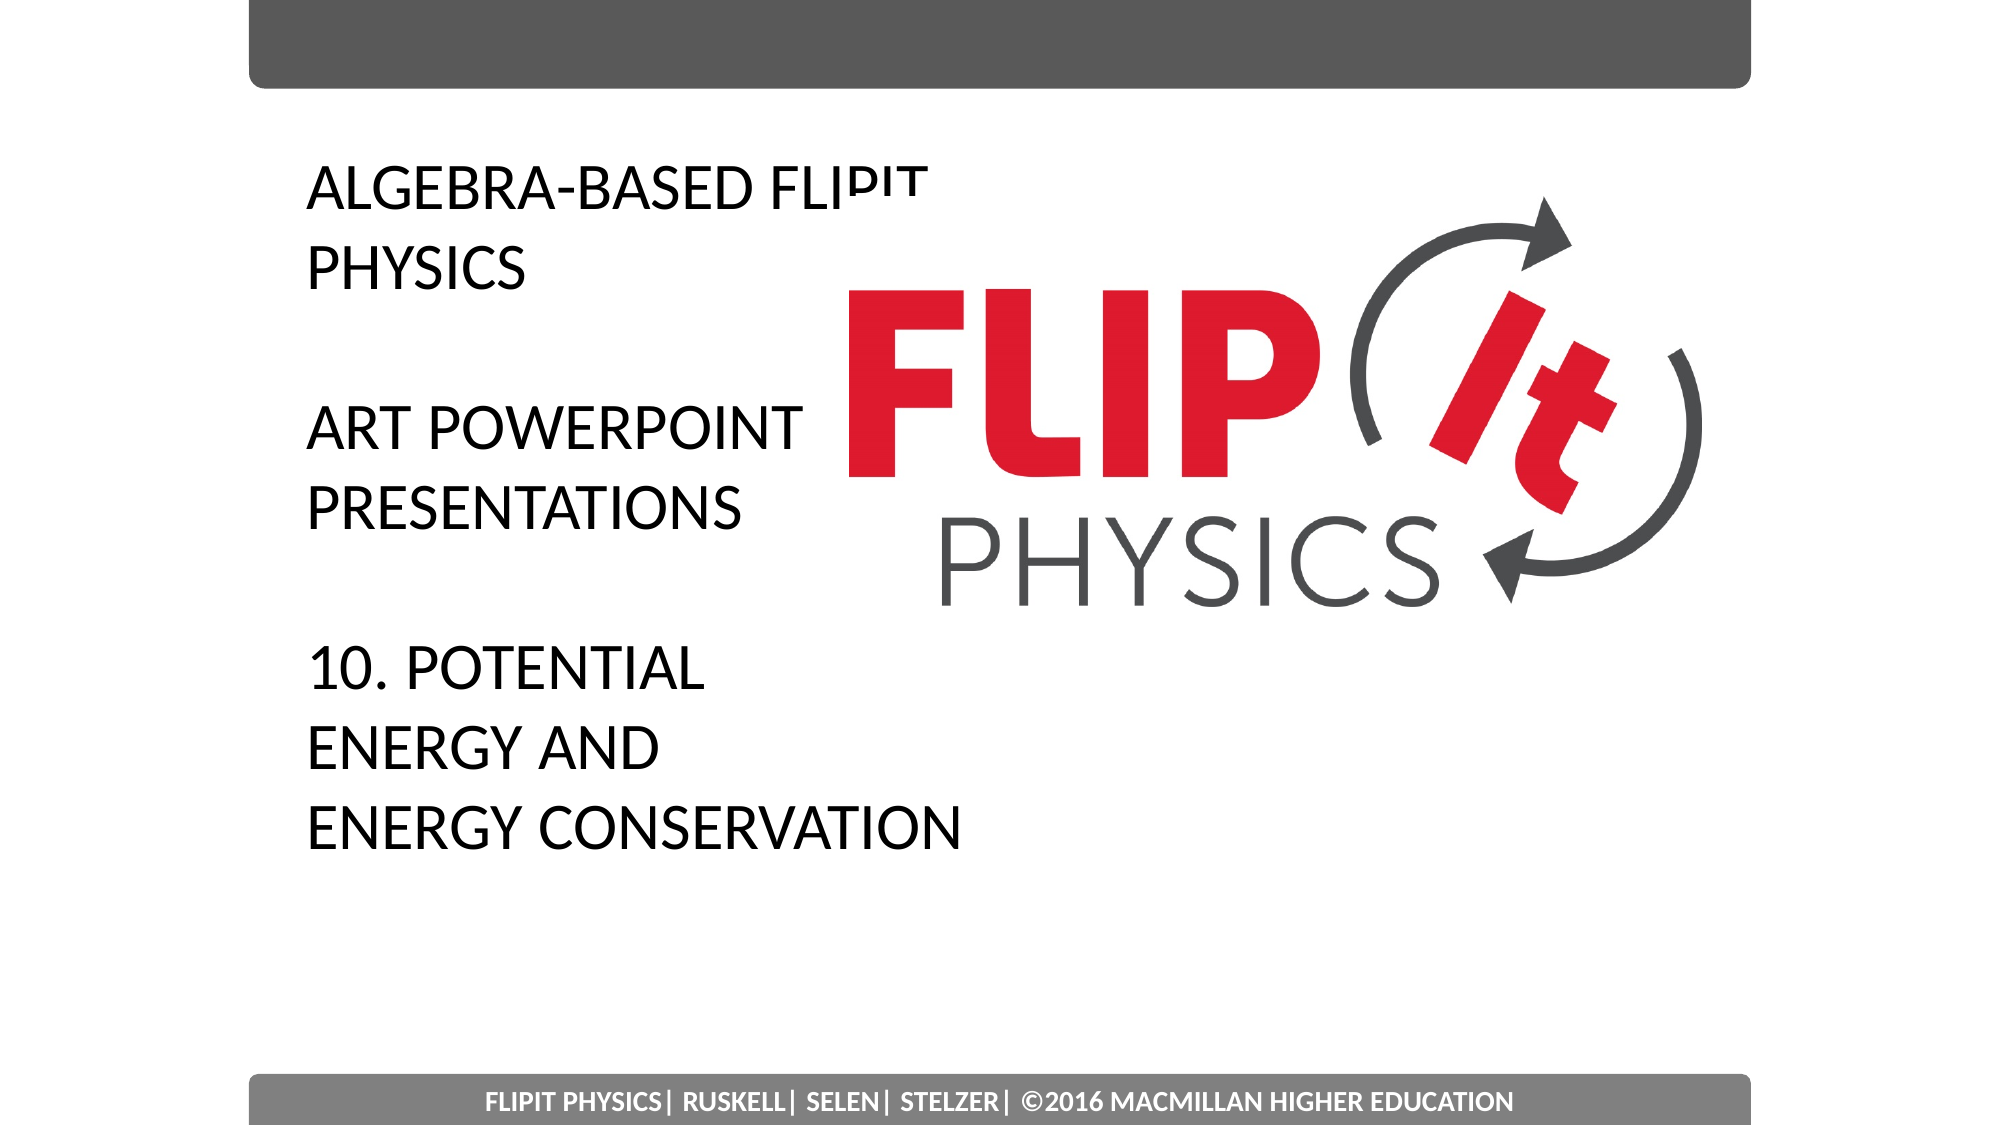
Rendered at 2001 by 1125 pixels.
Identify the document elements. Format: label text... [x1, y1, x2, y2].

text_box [249, 1074, 1750, 1125]
text_box ALGEBRA-BASED FLIPIT PHYSICS ART POWERPOINT PRESENTATIONS 10. POTENTIAL ENERGY AND ENERGY CONSERVATION [291, 135, 1072, 870]
picture [849, 196, 1702, 607]
text_box [248, 0, 1752, 89]
